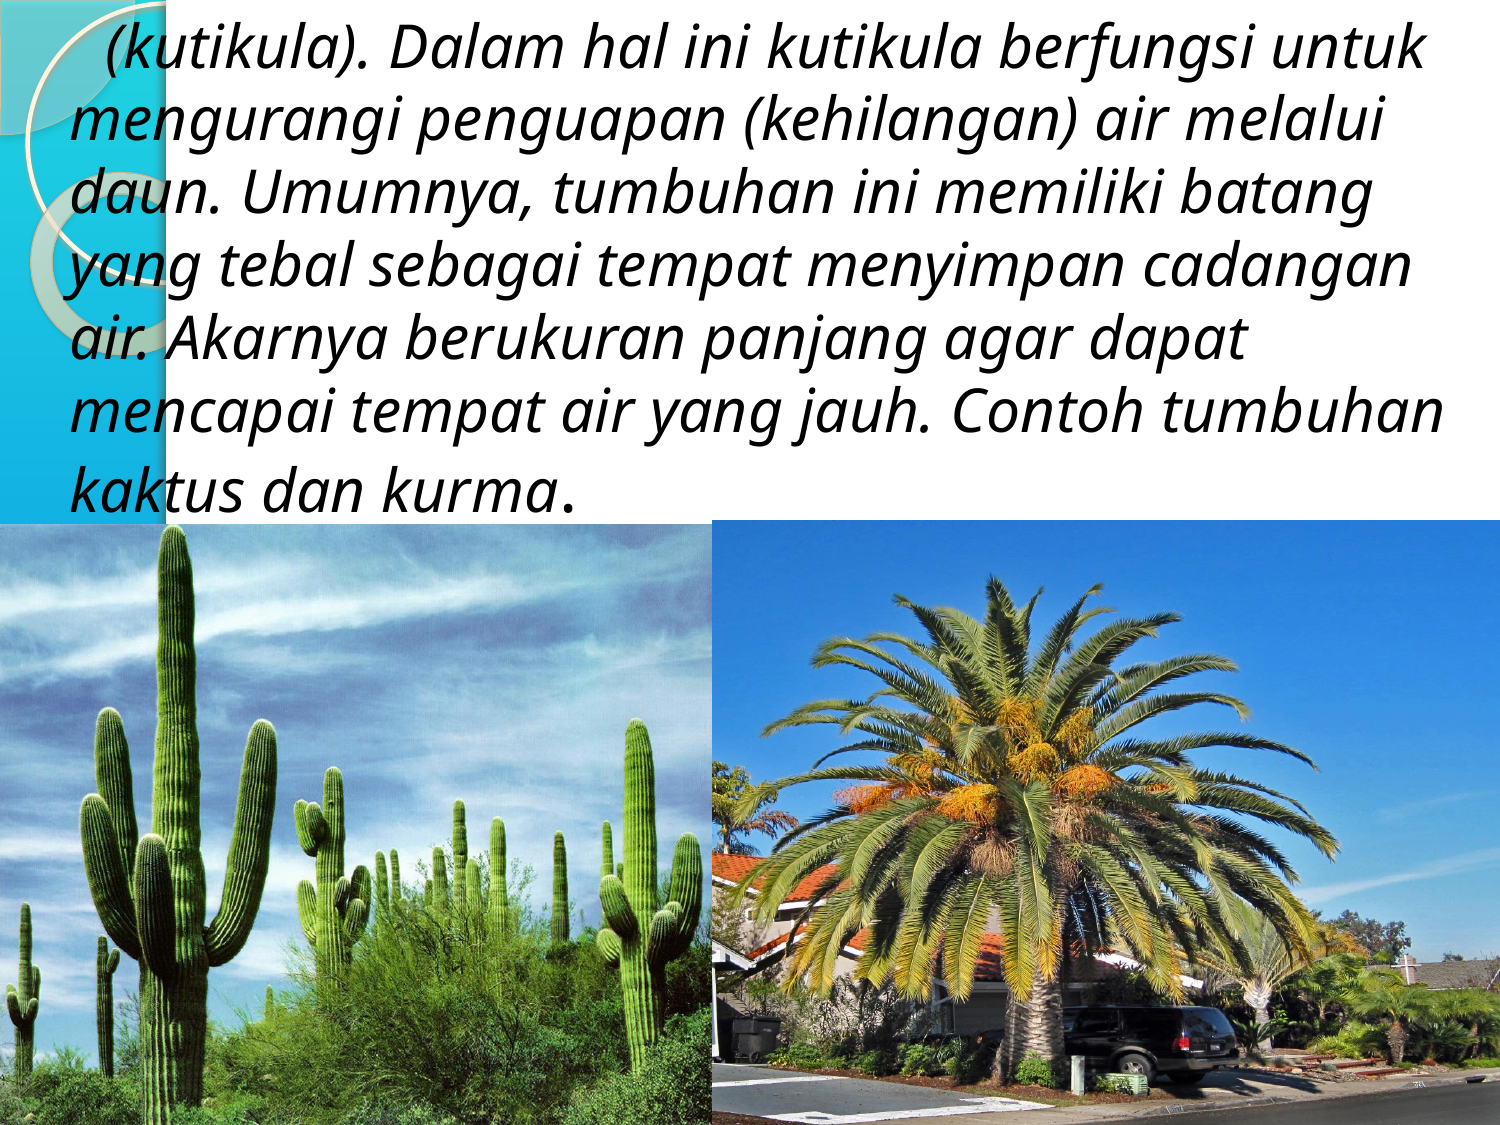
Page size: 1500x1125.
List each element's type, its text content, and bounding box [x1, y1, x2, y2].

list (kutikula). Dalam hal ini kutikula berfungsi untuk mengurangi penguapan (kehilangan) air melalui daun. Umumnya, tumbuhan ini memiliki batang yang tebal sebagai tempat menyimpan cadangan air. Akarnya berukuran panjang agar dapat mencapai tempat air yang jauh. Contoh tumbuhan kaktus dan kurma. [0, 0, 1500, 521]
picture [0, 520, 1500, 1125]
